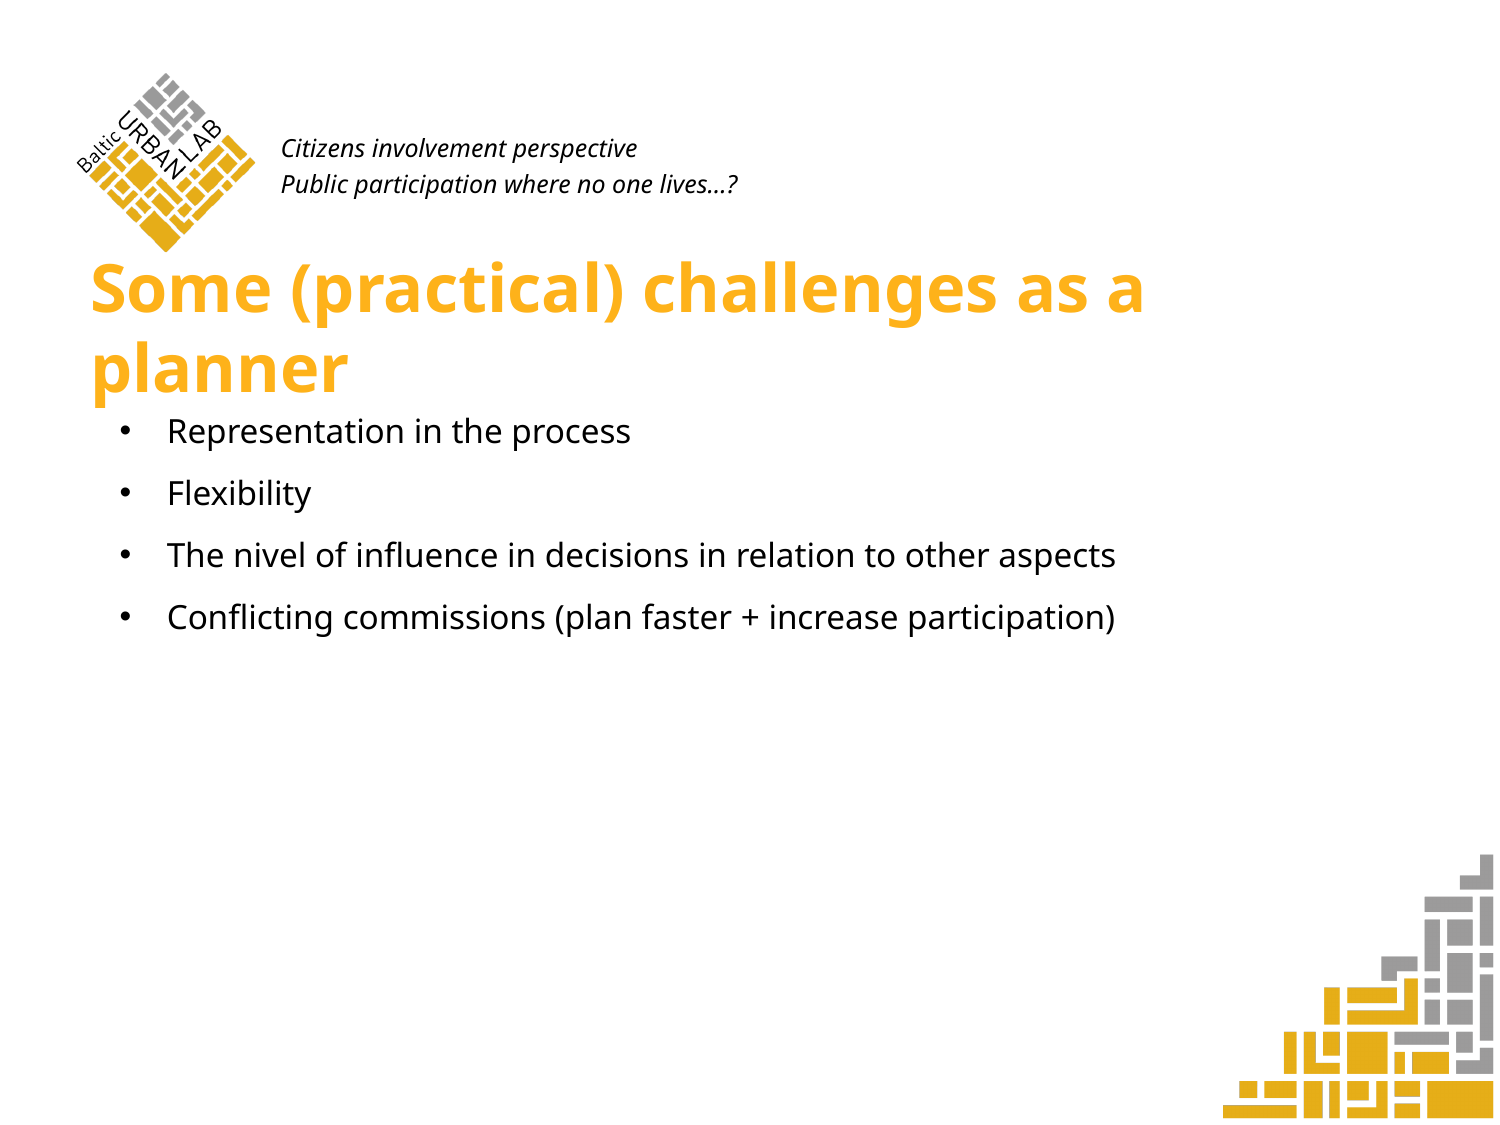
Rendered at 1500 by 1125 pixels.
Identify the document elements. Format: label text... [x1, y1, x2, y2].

title Some (practical) challenges as a planner [75, 255, 1425, 396]
picture [1219, 850, 1497, 1122]
list Citizens involvement perspective Public participation where no one lives…? [265, 119, 916, 205]
list Representation in the process Flexibility The nivel of influence in decisions in relation to other aspects Conflicting commissions (plan faster + increase participation) [75, 397, 1425, 1035]
picture [72, 68, 259, 256]
